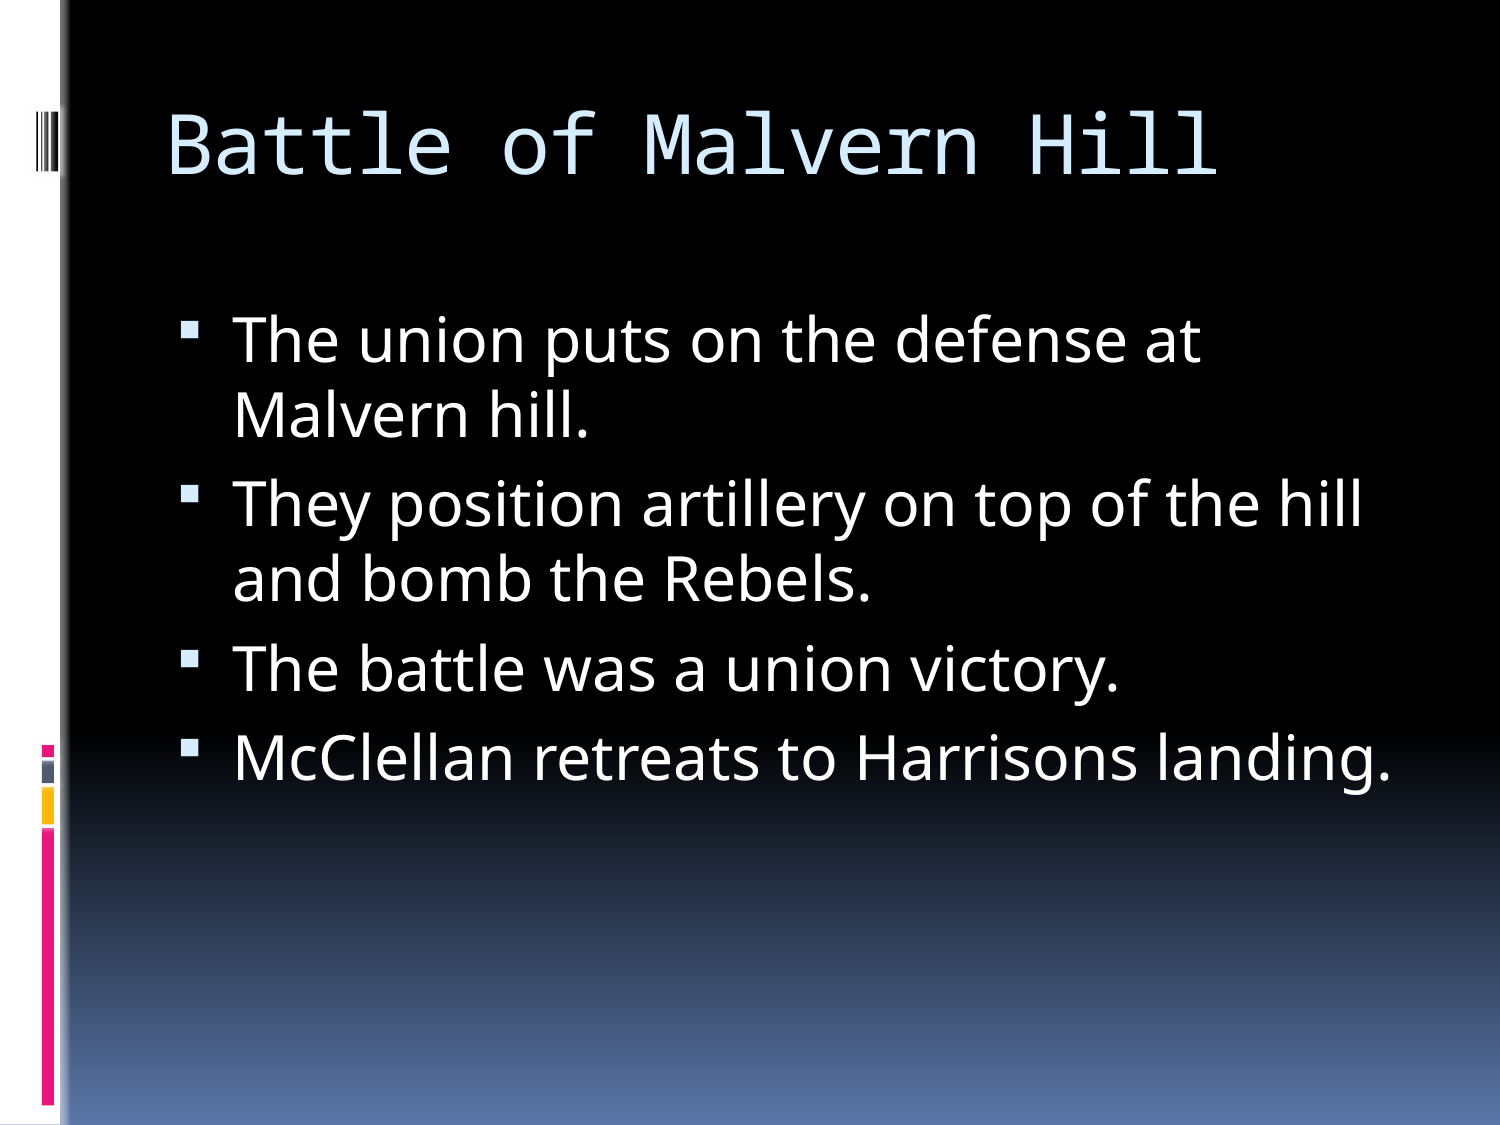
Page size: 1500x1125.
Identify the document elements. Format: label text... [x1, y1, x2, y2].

title Battle of Malvern Hill [150, 83, 1425, 234]
list The union puts on the defense at Malvern hill. They position artillery on top of the hill and bomb the Rebels. The battle was a union victory. McClellan retreats to Harrisons landing. [150, 292, 1425, 1043]
